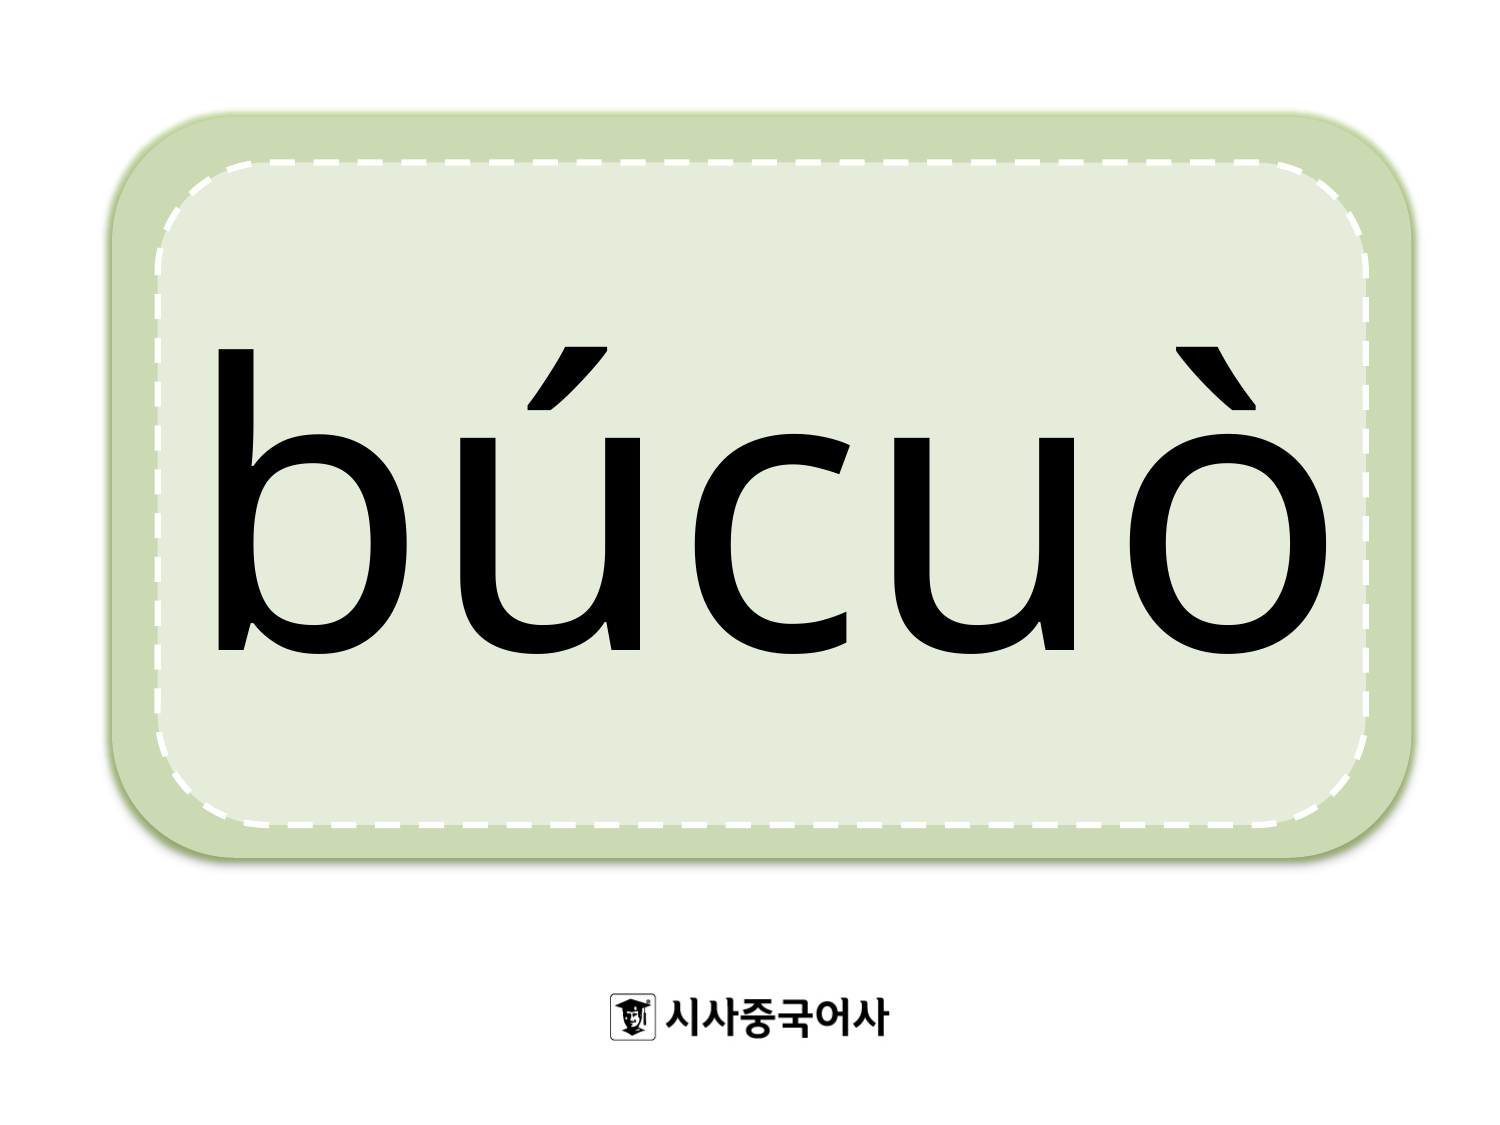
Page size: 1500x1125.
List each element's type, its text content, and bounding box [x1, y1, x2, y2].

text_box búcuò [162, 160, 1371, 824]
picture [602, 987, 898, 1047]
